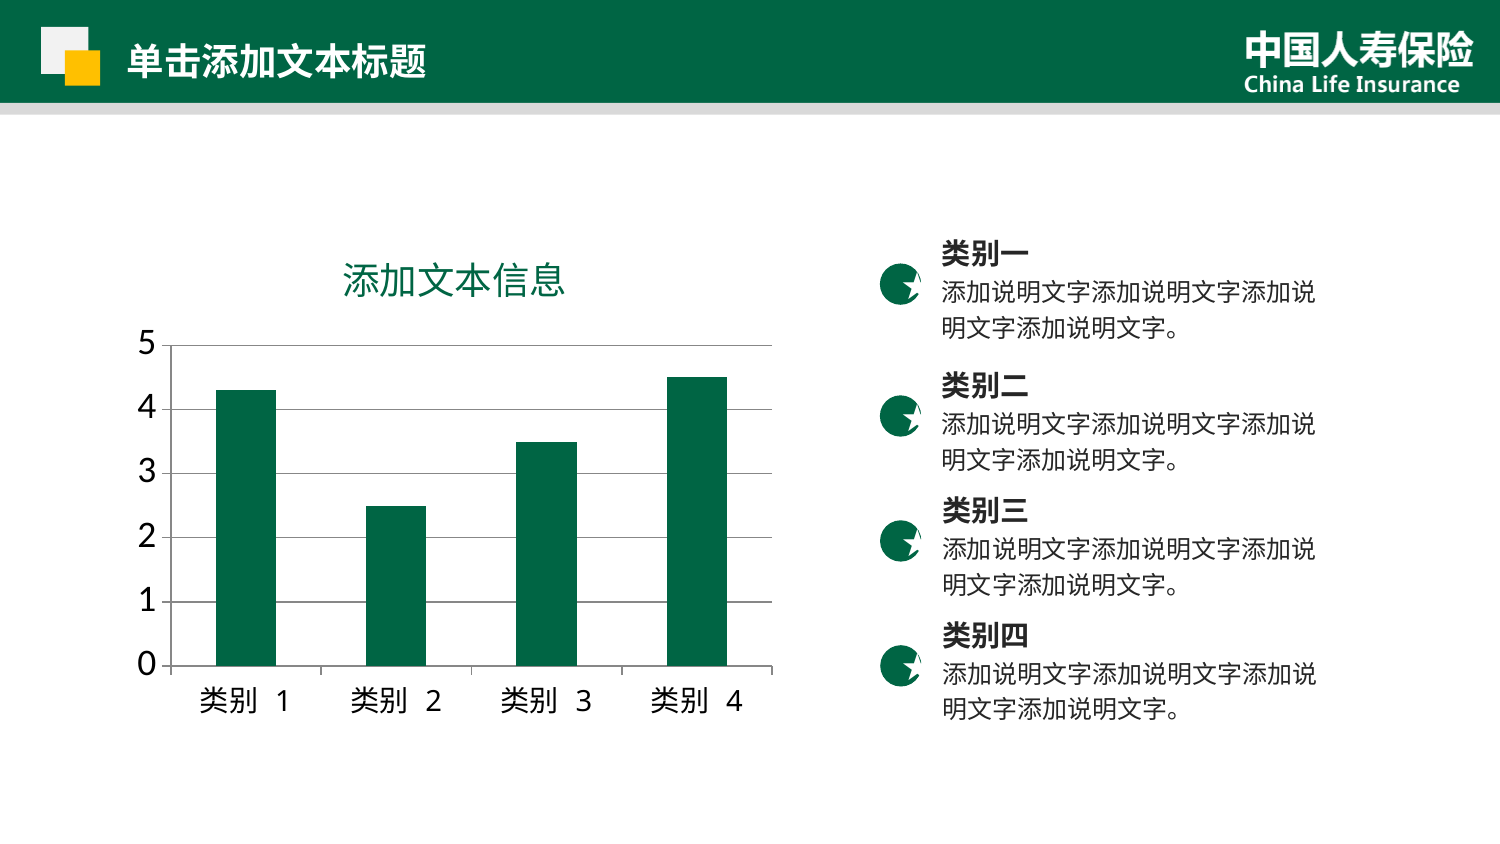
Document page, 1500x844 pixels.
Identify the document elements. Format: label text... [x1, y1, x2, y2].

text_box 类别二 添加说明文字添加说明文字添加说明文字添加说明文字。 [927, 352, 1341, 477]
chart [123, 220, 786, 732]
text_box 类别四 添加说明文字添加说明文字添加说明文字添加说明文字。 [927, 602, 1341, 729]
text_box [0, 101, 1500, 117]
text_box ★ [878, 643, 924, 689]
text_box [63, 48, 102, 88]
text_box ★ [877, 393, 924, 439]
text_box 单击添加文本标题 [112, 30, 491, 91]
text_box ★ [877, 261, 924, 307]
text_box [39, 25, 91, 76]
text_box ★ [877, 518, 924, 564]
text_box 类别一 添加说明文字添加说明文字添加说明文字添加说明文字。 [927, 221, 1341, 348]
text_box [0, 0, 1500, 101]
text_box 类别三 添加说明文字添加说明文字添加说明文字添加说明文字。 [927, 477, 1341, 602]
picture [1240, 21, 1500, 100]
